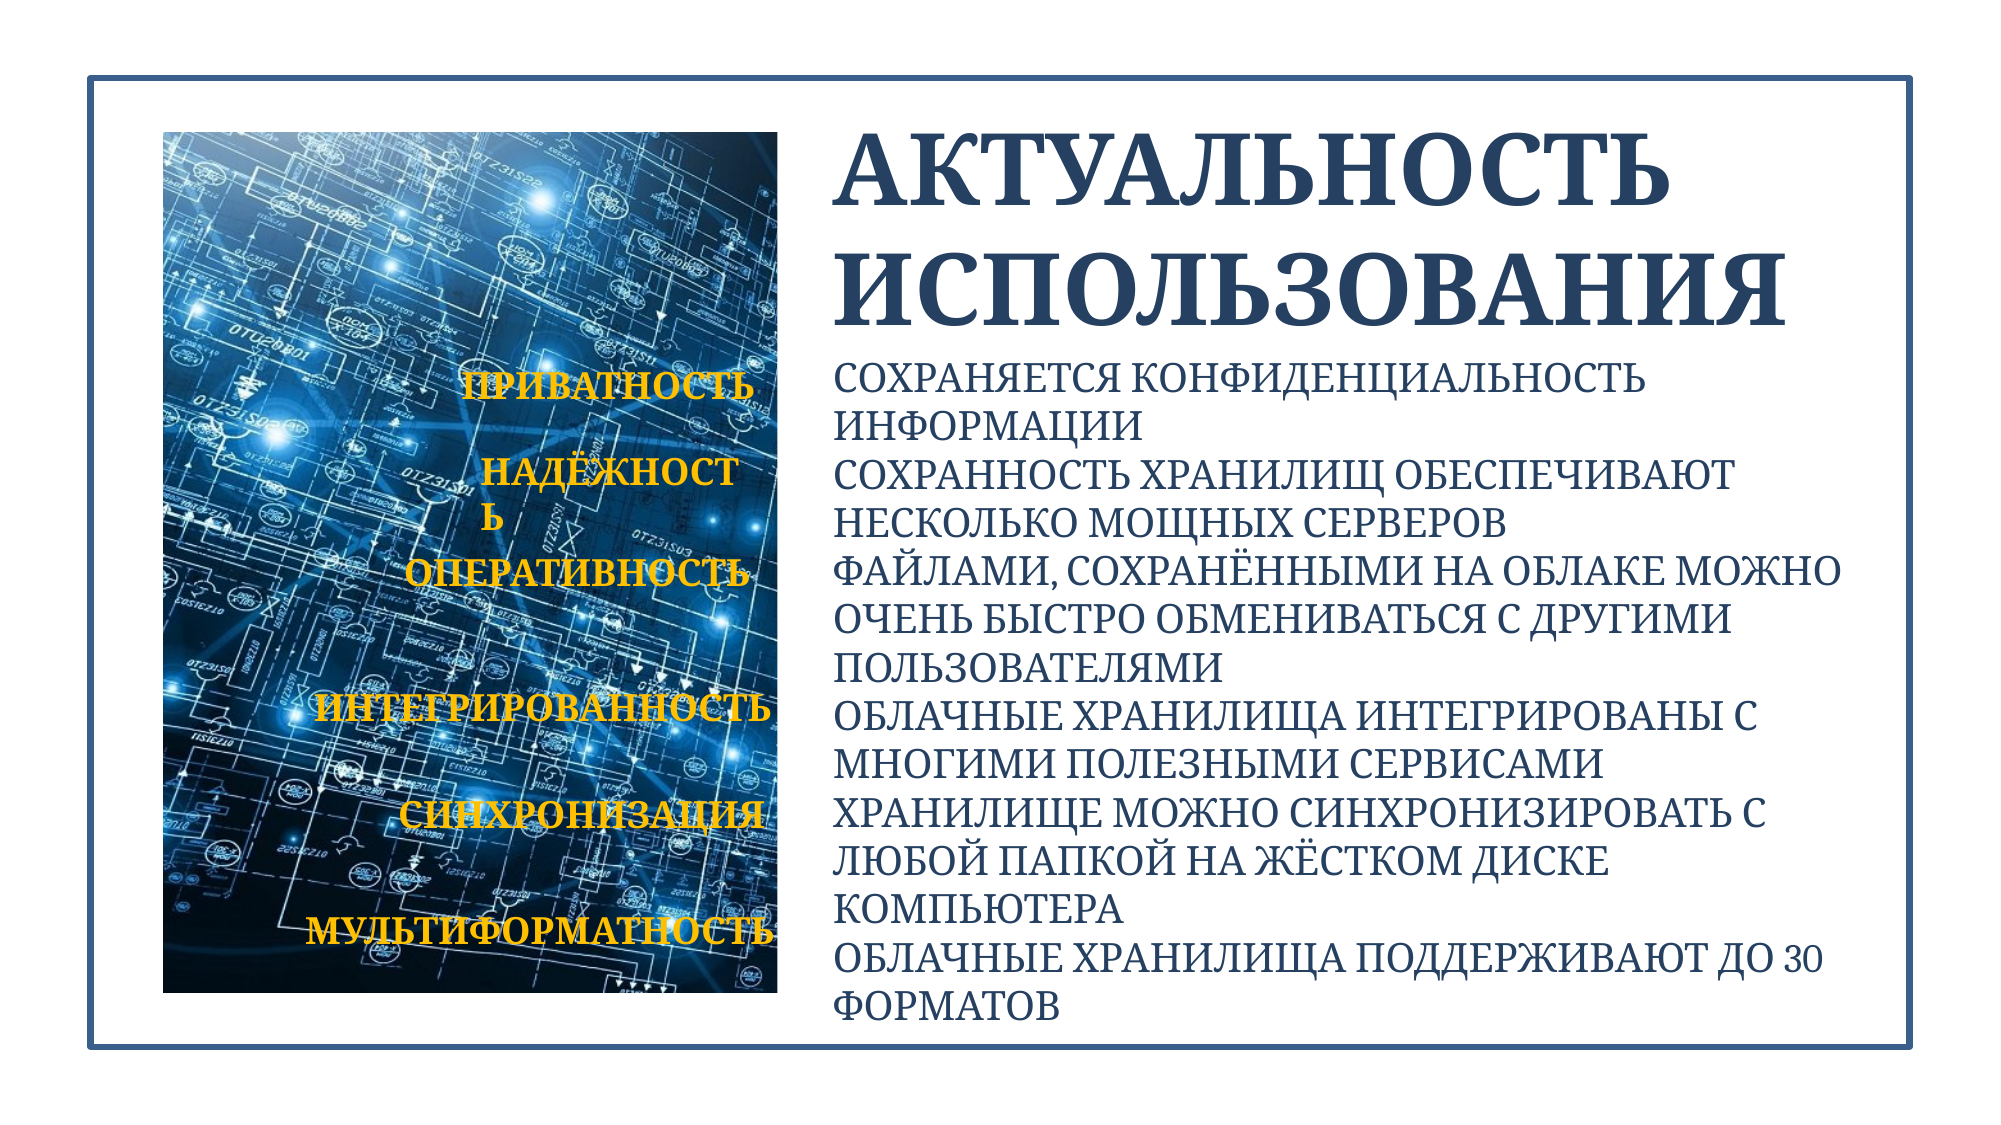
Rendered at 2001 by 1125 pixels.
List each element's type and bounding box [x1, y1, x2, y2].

text_box [88, 76, 1912, 1049]
list [817, 1049, 1870, 1056]
text_box [162, 131, 778, 994]
